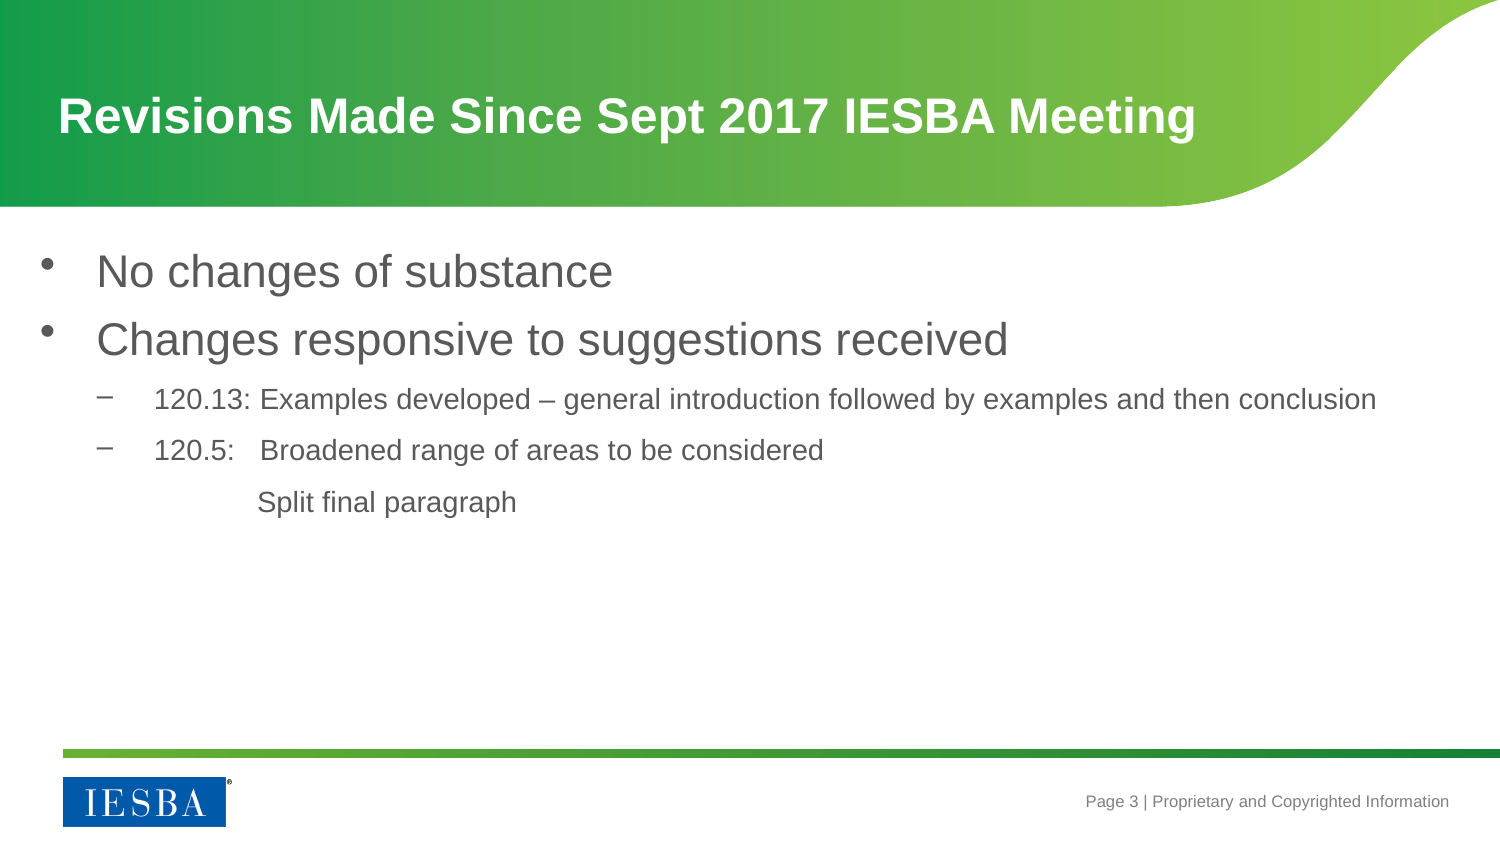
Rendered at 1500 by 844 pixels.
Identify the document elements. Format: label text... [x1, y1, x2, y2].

picture [63, 777, 232, 827]
title Revisions Made Since Sept 2017 IESBA Meeting [57, 81, 1333, 147]
picture [0, 0, 1500, 207]
list No changes of substance Changes responsive to suggestions received 120.13: Examples developed – general introduction followed by examples and then conclusion 120.5: Broadened range of areas to be considered Split final paragraph [24, 234, 1463, 761]
